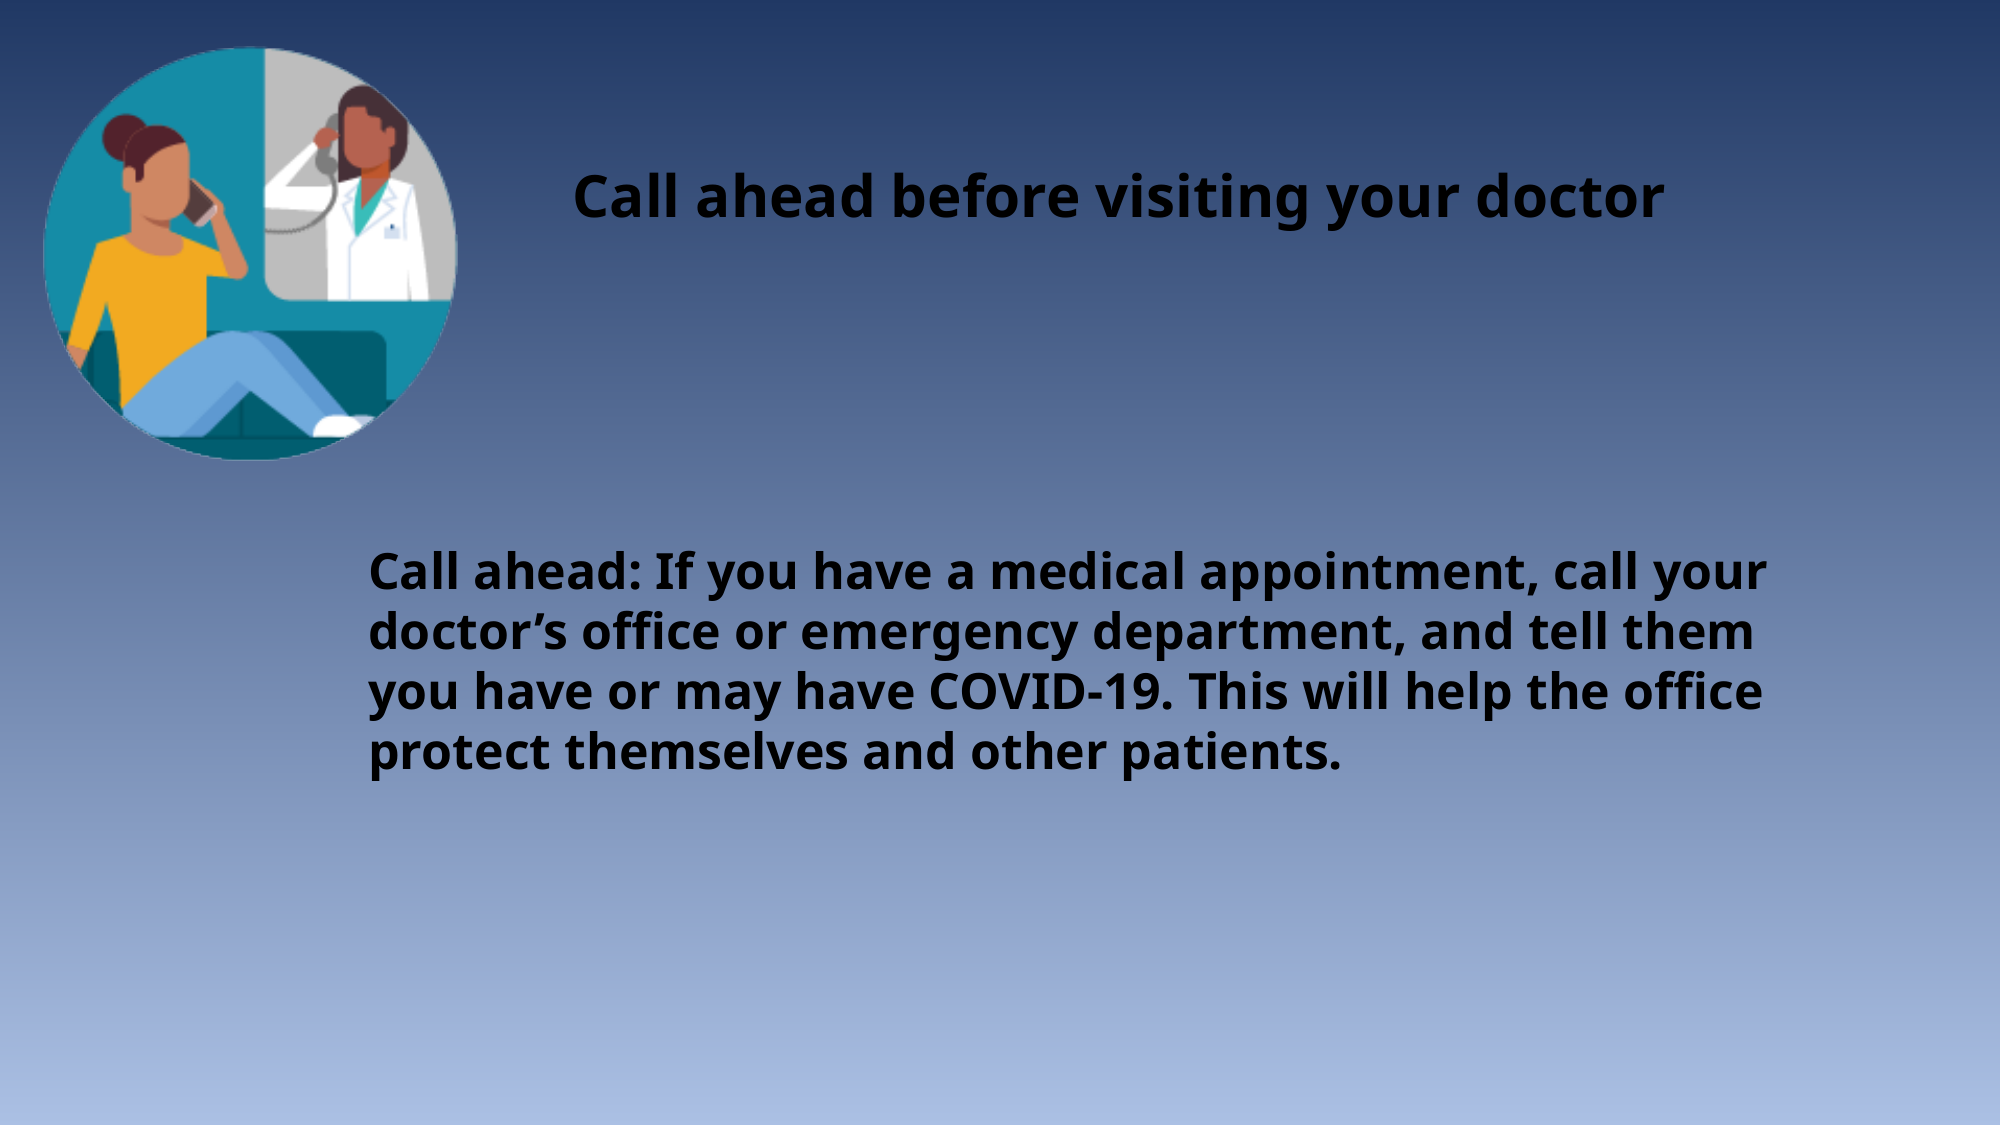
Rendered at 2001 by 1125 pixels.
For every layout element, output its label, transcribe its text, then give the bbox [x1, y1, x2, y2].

picture [40, 45, 460, 465]
text_box Call ahead: If you have a medical appointment, call your doctor’s office or emergency department, and tell them you have or may have COVID-19. This will help the office protect themselves and other patients. [353, 531, 1808, 787]
text_box Call ahead before visiting your doctor [558, 151, 1682, 237]
